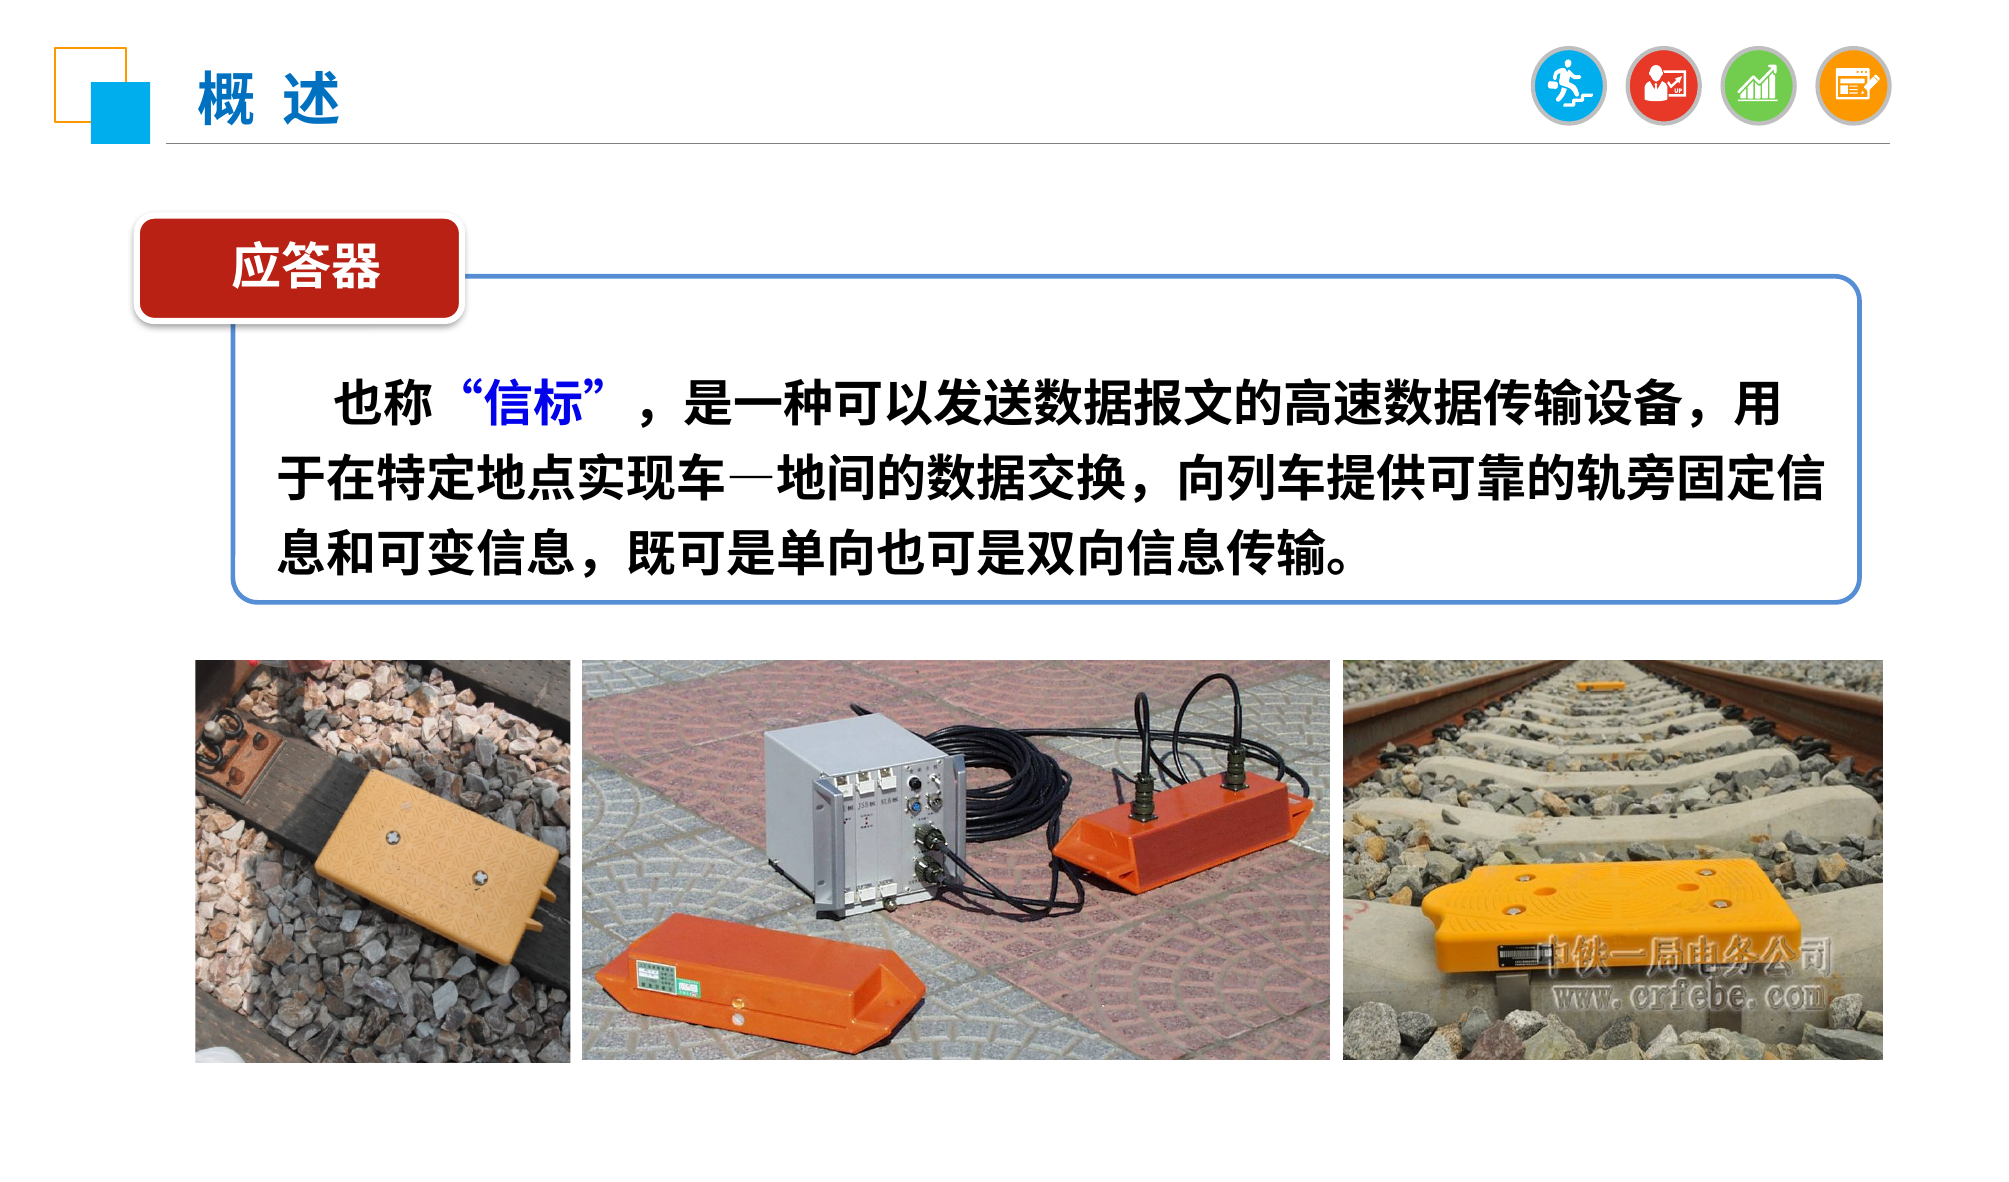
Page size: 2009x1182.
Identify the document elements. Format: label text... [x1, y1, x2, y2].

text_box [136, 215, 1860, 603]
picture [195, 660, 571, 1063]
picture [581, 660, 1330, 1060]
picture [1343, 660, 1884, 1060]
text_box 概 述 [177, 51, 362, 142]
